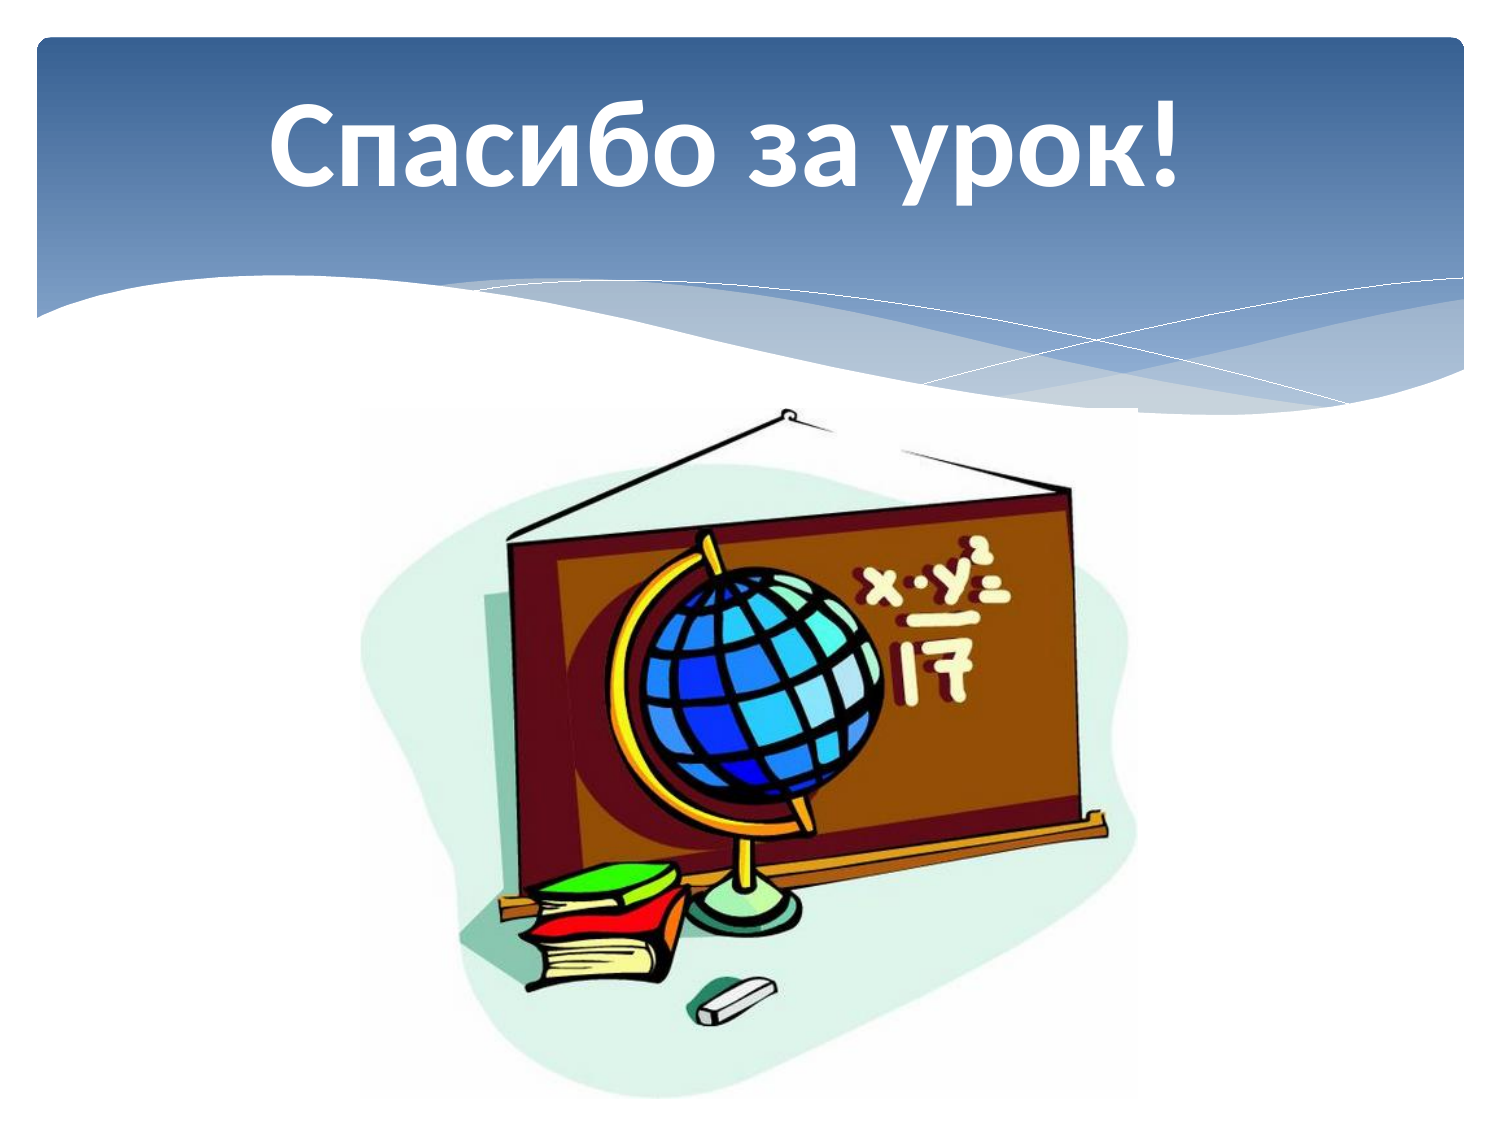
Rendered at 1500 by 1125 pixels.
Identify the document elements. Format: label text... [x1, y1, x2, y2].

list [64, 231, 1415, 445]
picture [359, 408, 1138, 1099]
title Спасибо за урок! [53, 42, 1404, 231]
